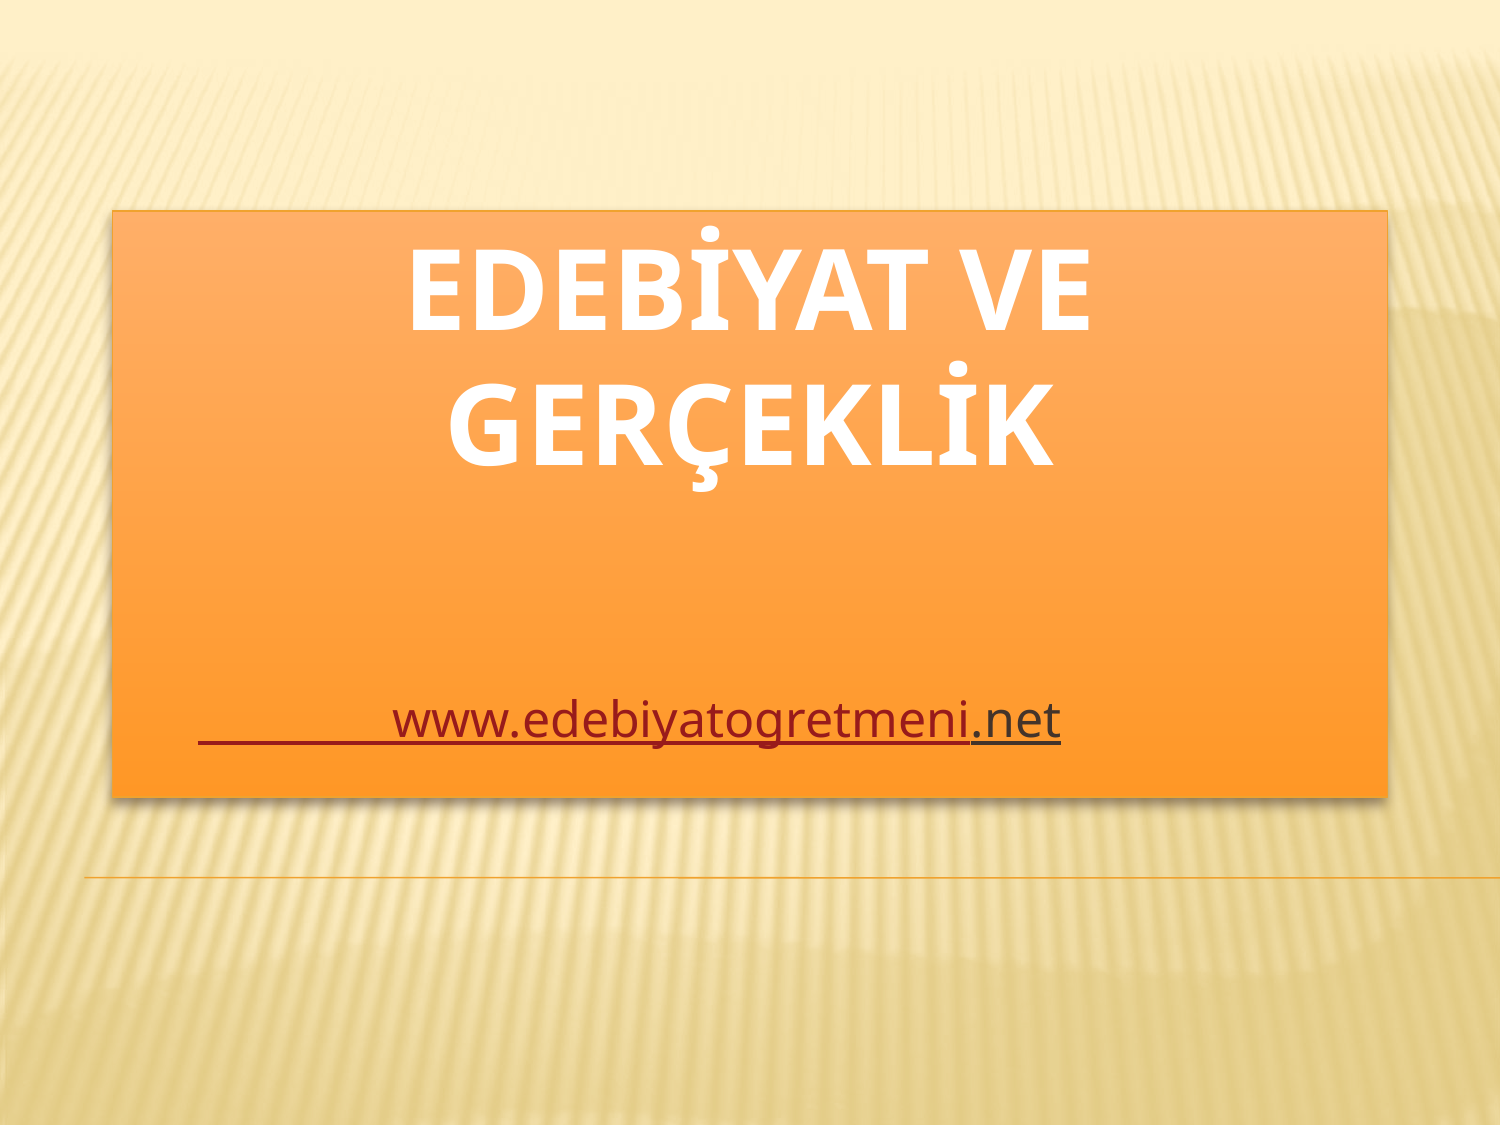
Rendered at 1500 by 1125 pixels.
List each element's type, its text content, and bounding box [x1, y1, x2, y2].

subtitle www.edebiyatogretmeni.net [183, 637, 1450, 764]
title Edebiyat ve Gerçeklik [112, 210, 1388, 798]
